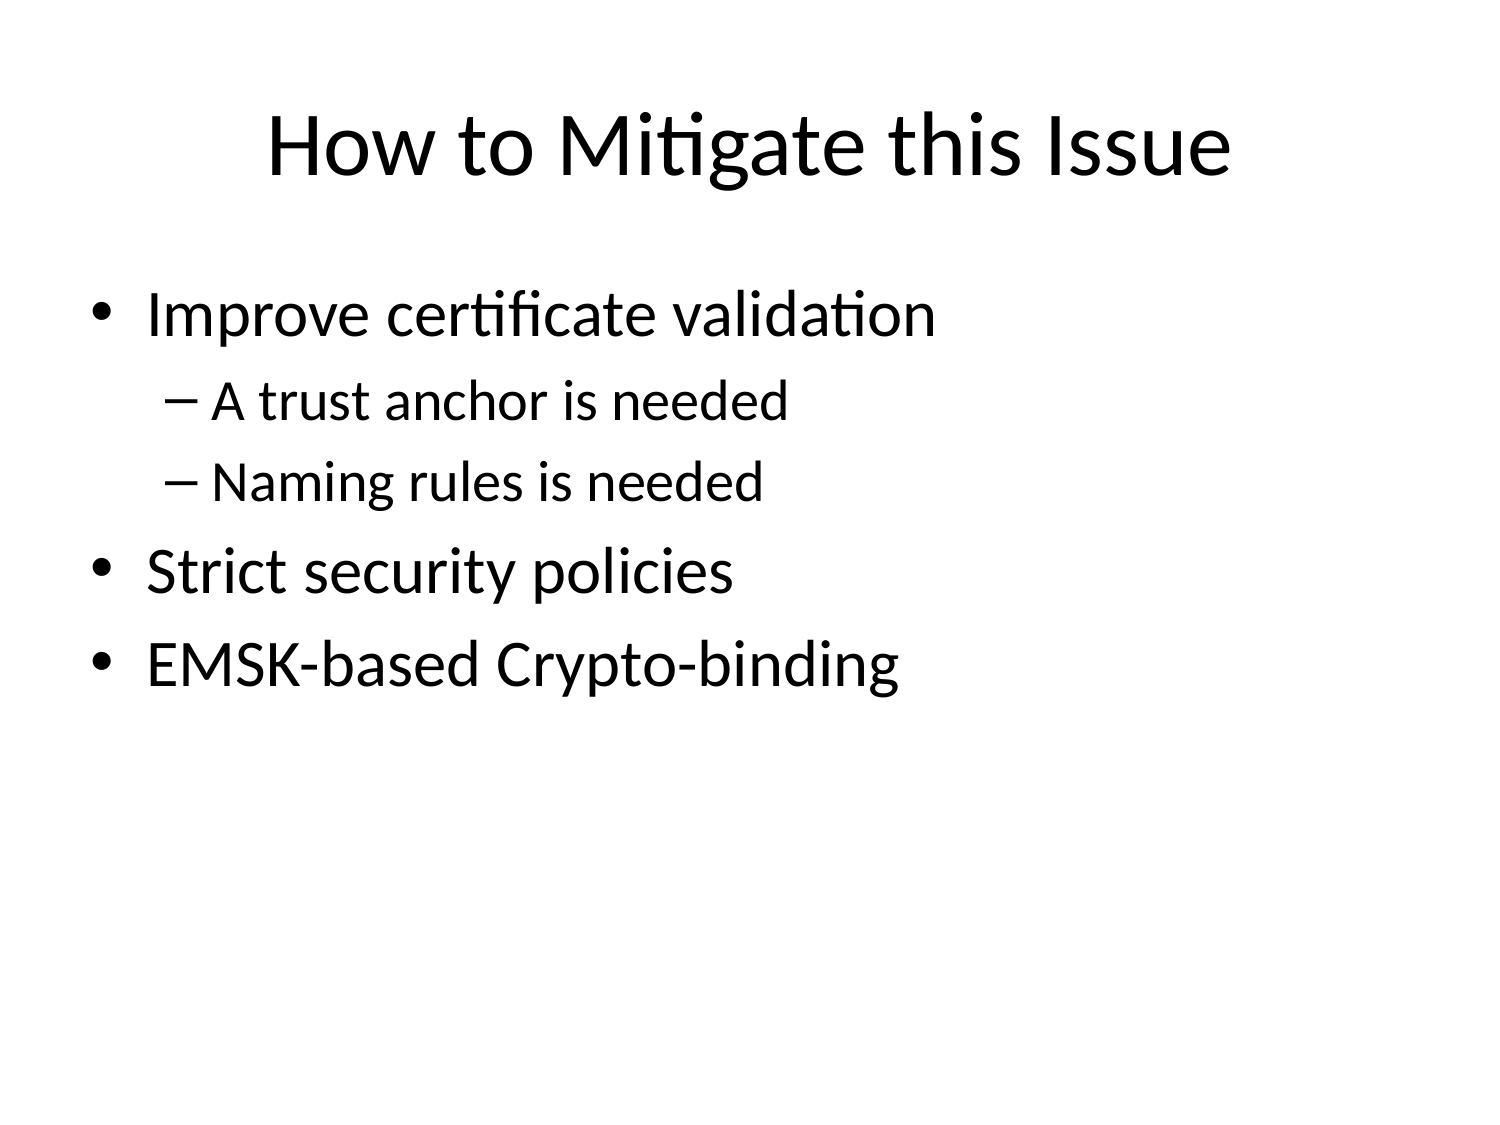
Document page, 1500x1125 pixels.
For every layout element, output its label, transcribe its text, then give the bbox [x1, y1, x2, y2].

list Improve certificate validation A trust anchor is needed Naming rules is needed Strict security policies EMSK-based Crypto-binding [75, 262, 1425, 1005]
title How to Mitigate this Issue [75, 45, 1425, 233]
